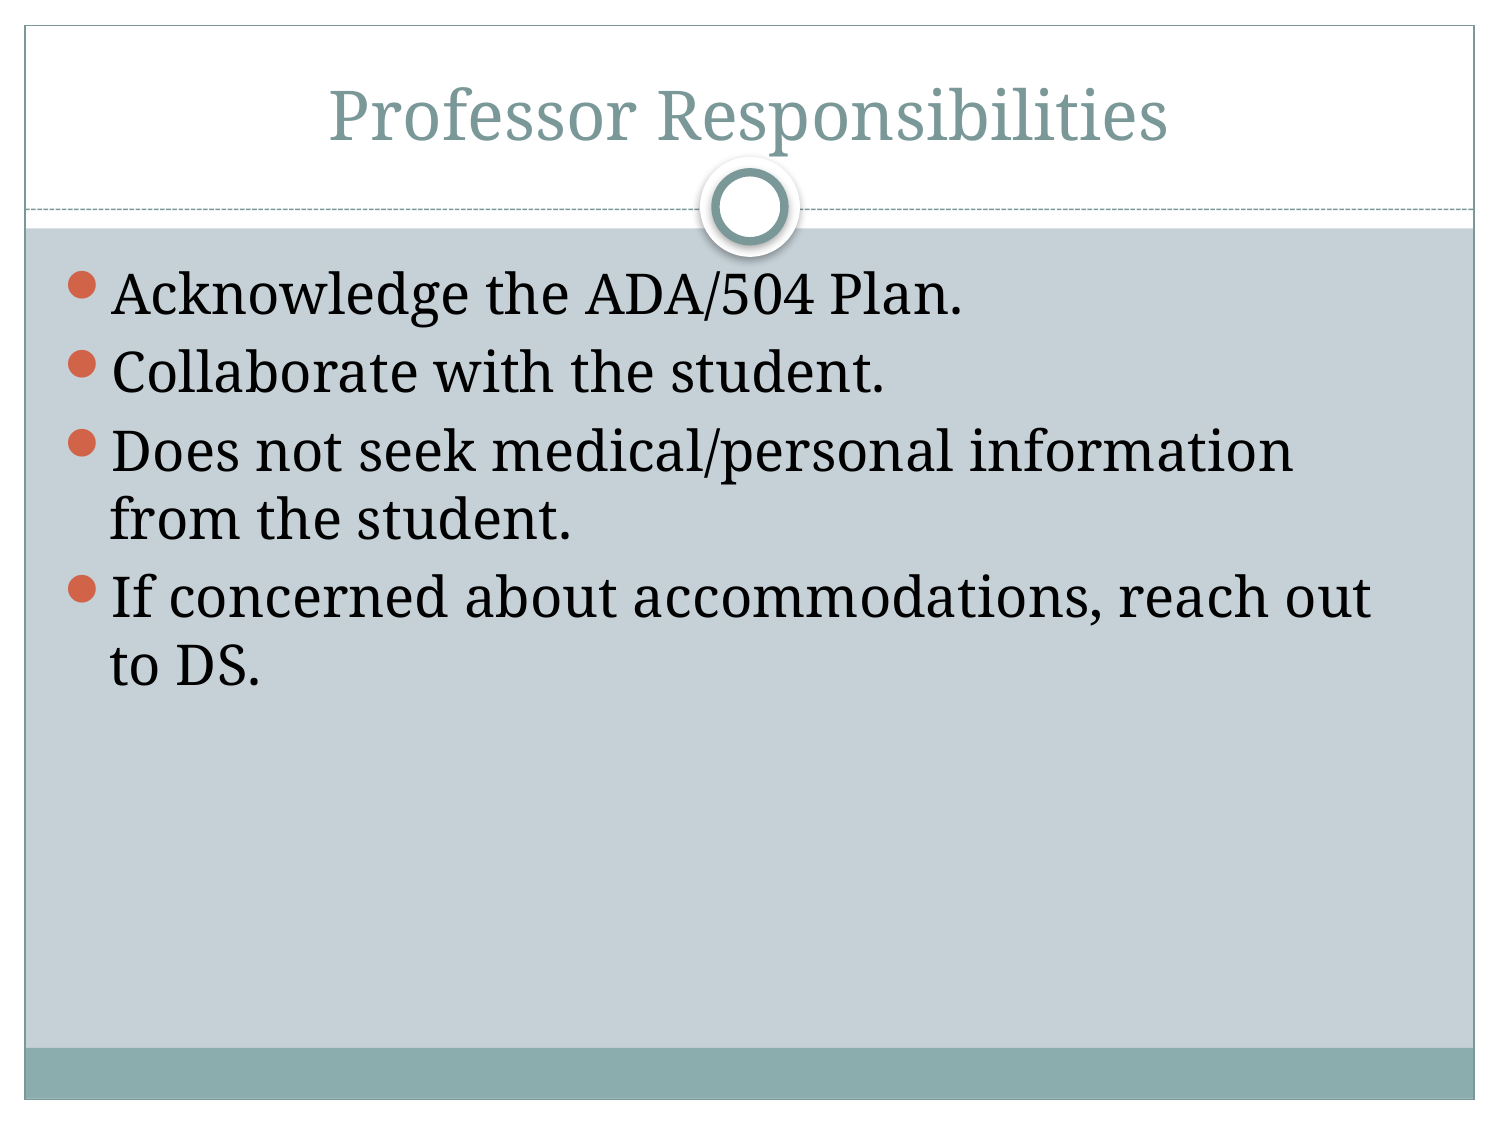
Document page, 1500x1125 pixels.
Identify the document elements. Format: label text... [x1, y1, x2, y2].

title Professor Responsibilities [49, 37, 1450, 162]
list Acknowledge the ADA/504 Plan. Collaborate with the student. Does not seek medical/personal information from the student. If concerned about accommodations, reach out to DS. [49, 250, 1445, 1001]
